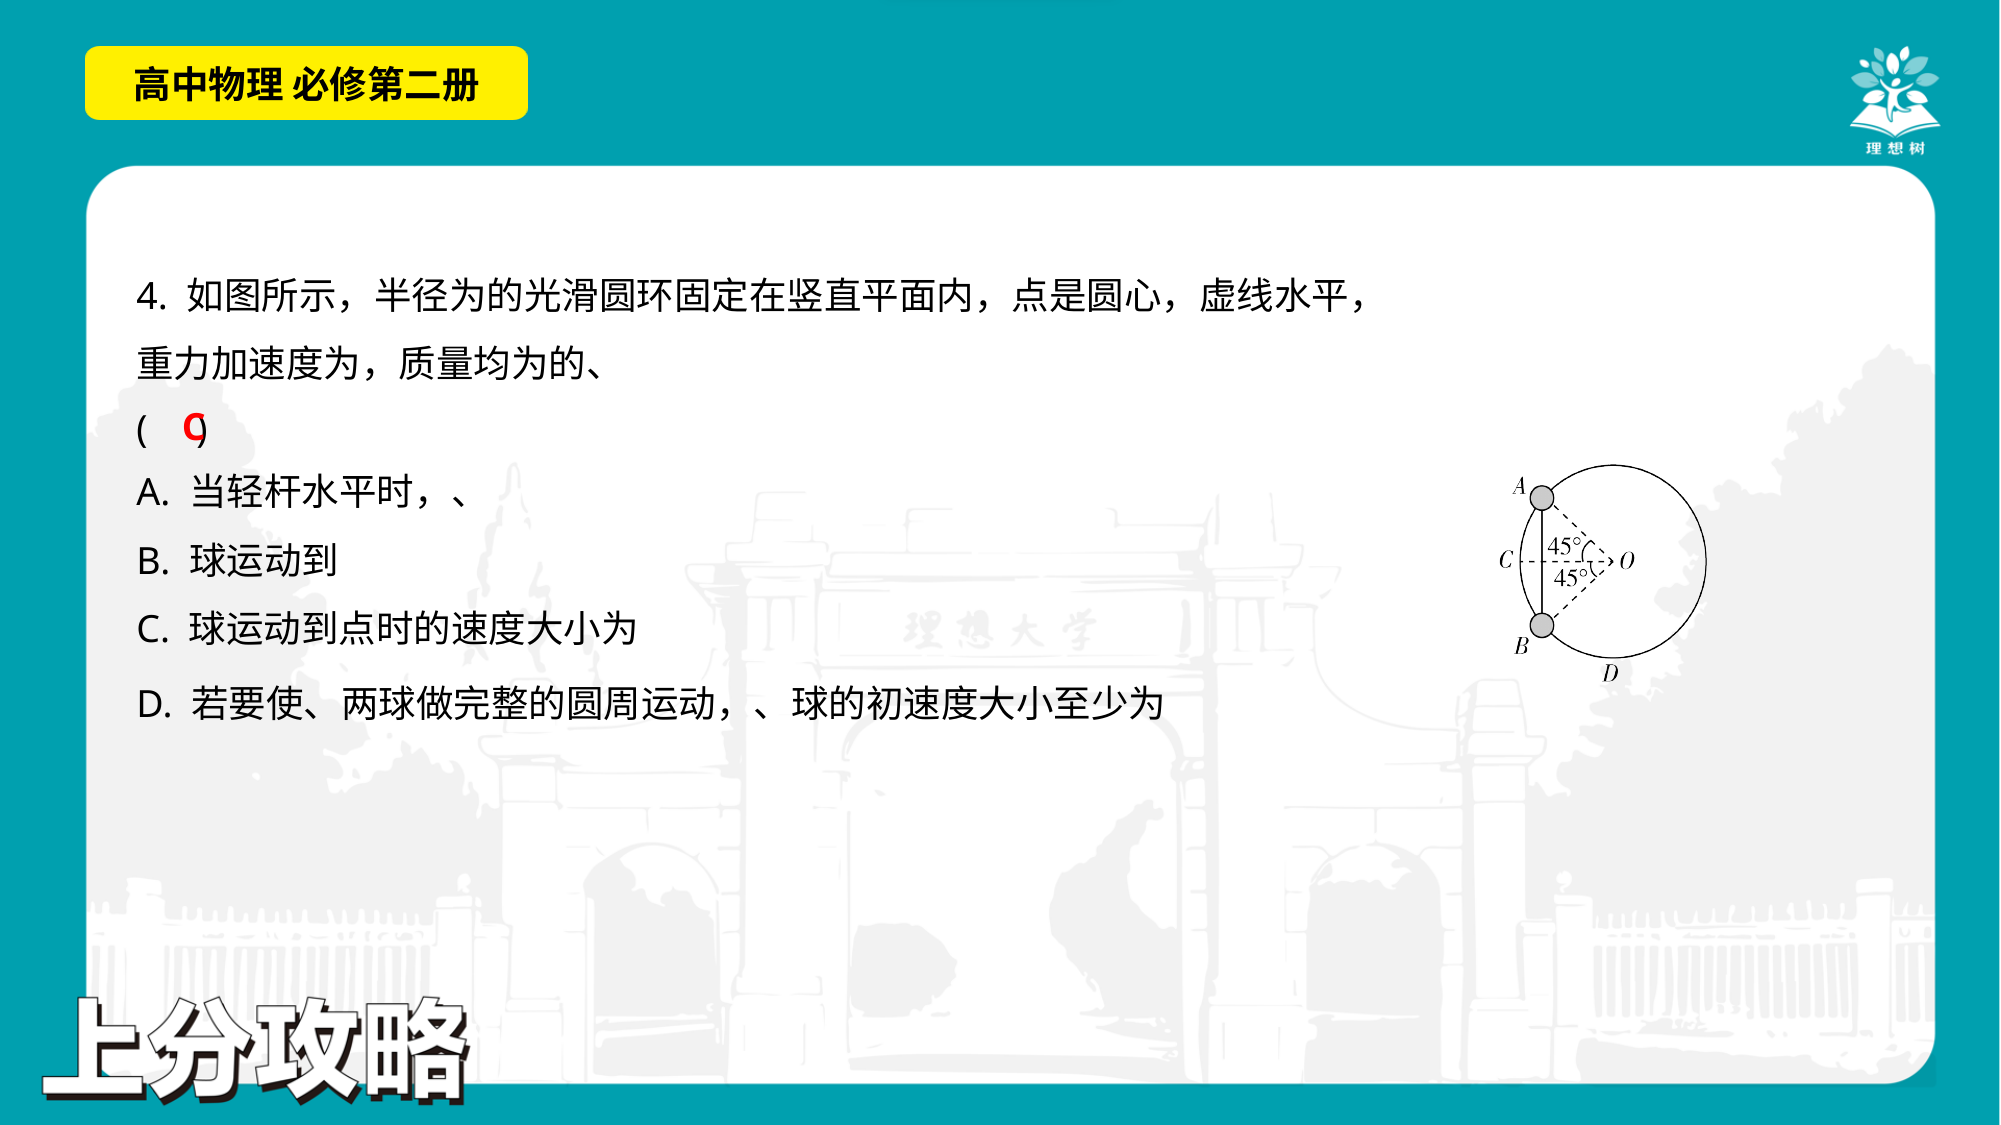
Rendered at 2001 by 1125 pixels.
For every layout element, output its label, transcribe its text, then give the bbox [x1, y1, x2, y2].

picture [0, 0, 2000, 1125]
text_box C [166, 383, 221, 442]
